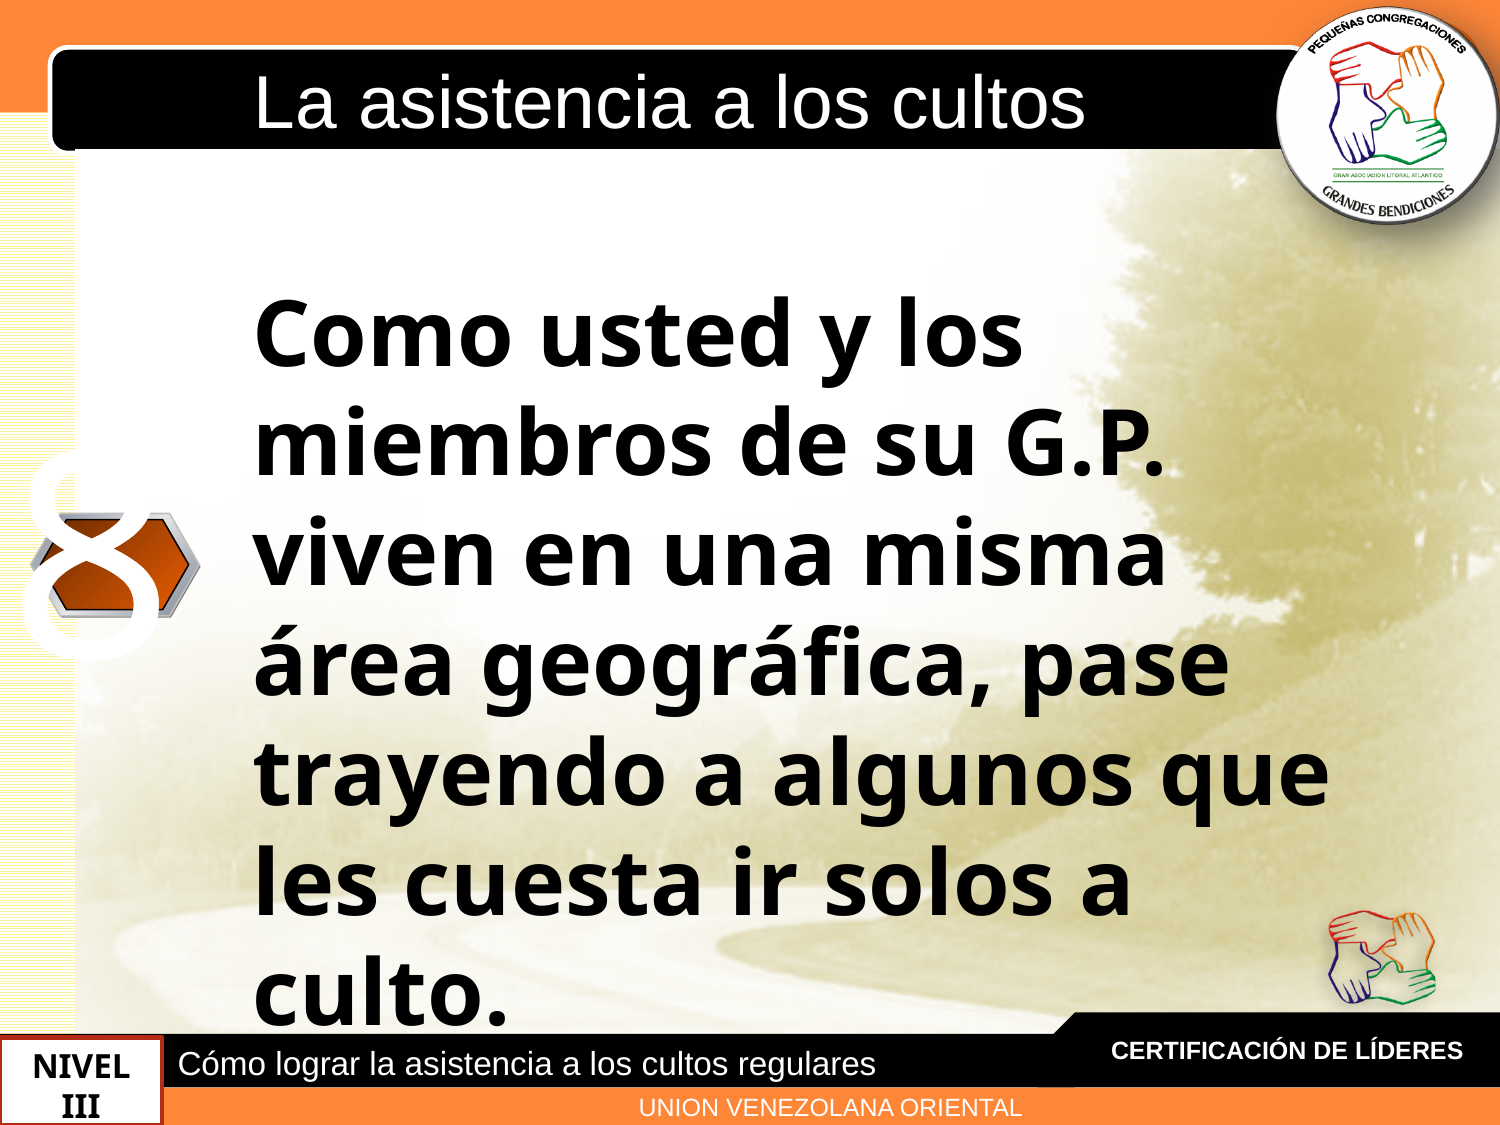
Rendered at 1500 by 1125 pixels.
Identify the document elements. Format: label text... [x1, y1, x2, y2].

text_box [0, 1012, 1500, 1088]
title La asistencia a los cultos [74, 52, 1258, 145]
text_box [0, 362, 201, 727]
footer UNION VENEZOLANA ORIENTAL [162, 1095, 1500, 1125]
picture [74, 6, 1500, 1012]
text_box NIVEL III [0, 1096, 162, 1125]
